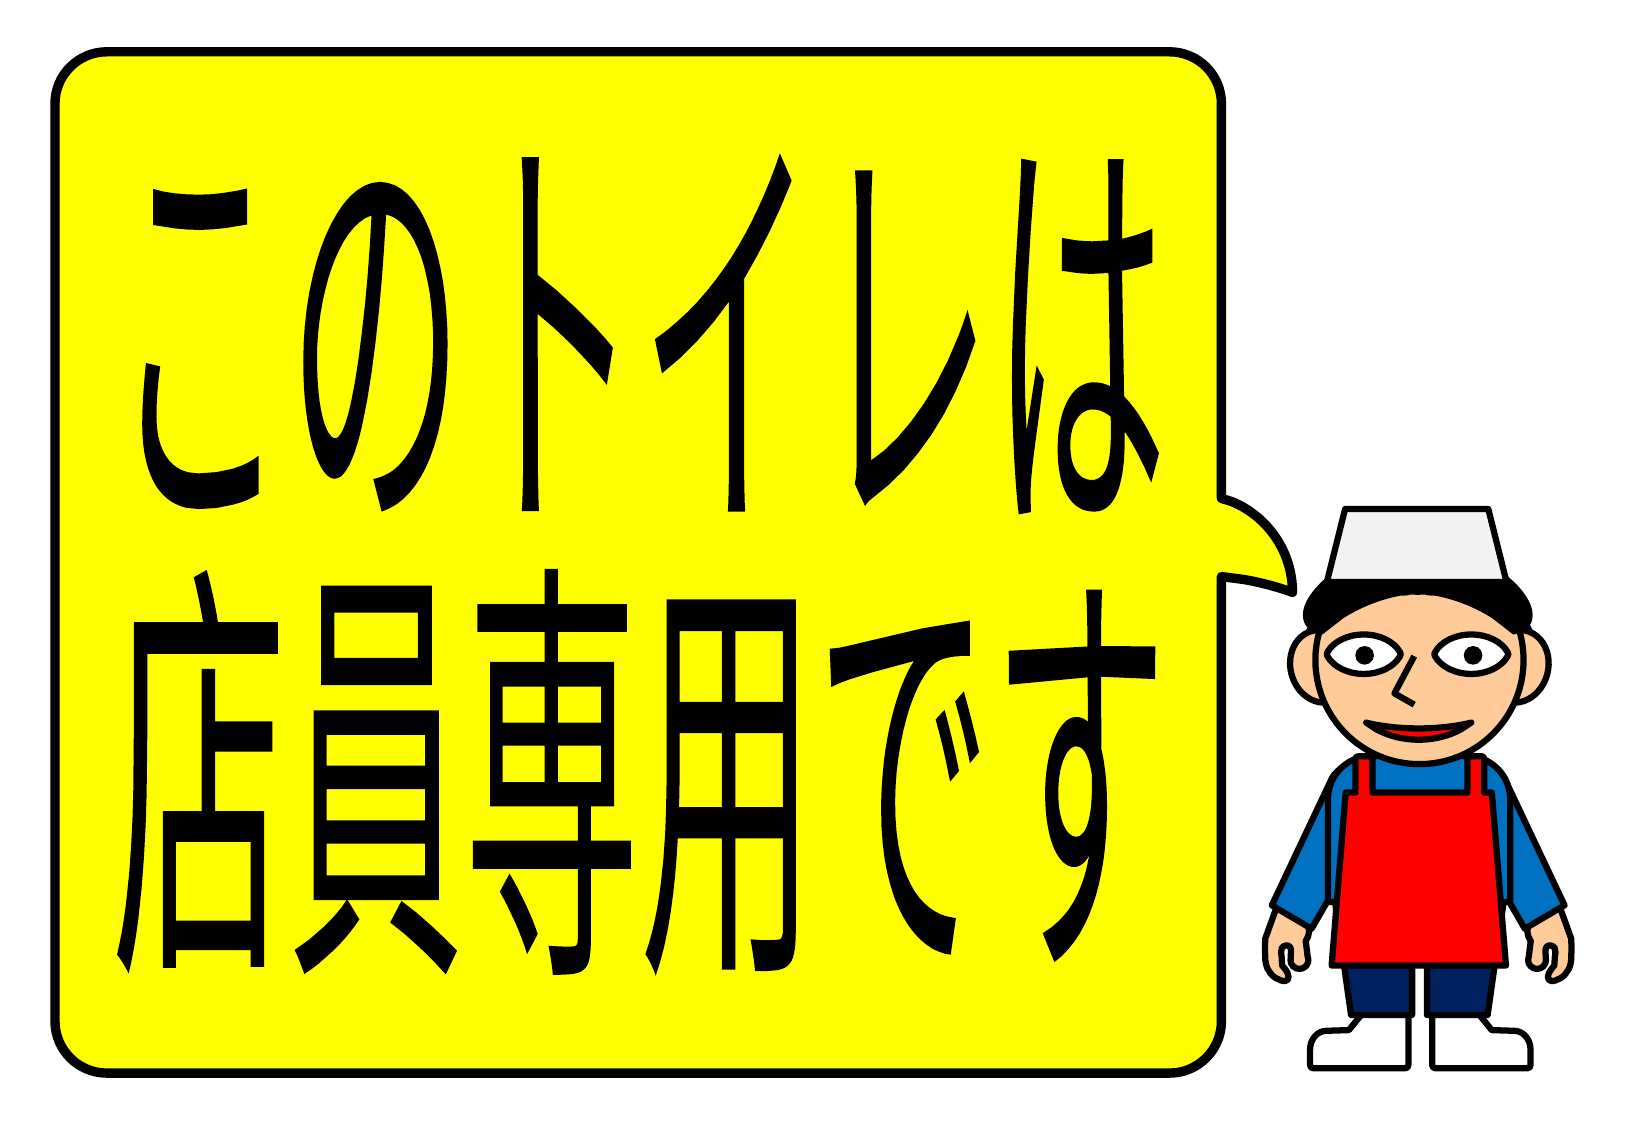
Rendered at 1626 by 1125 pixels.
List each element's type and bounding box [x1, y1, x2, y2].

text_box [1253, 508, 1582, 1069]
text_box [52, 49, 1251, 1076]
